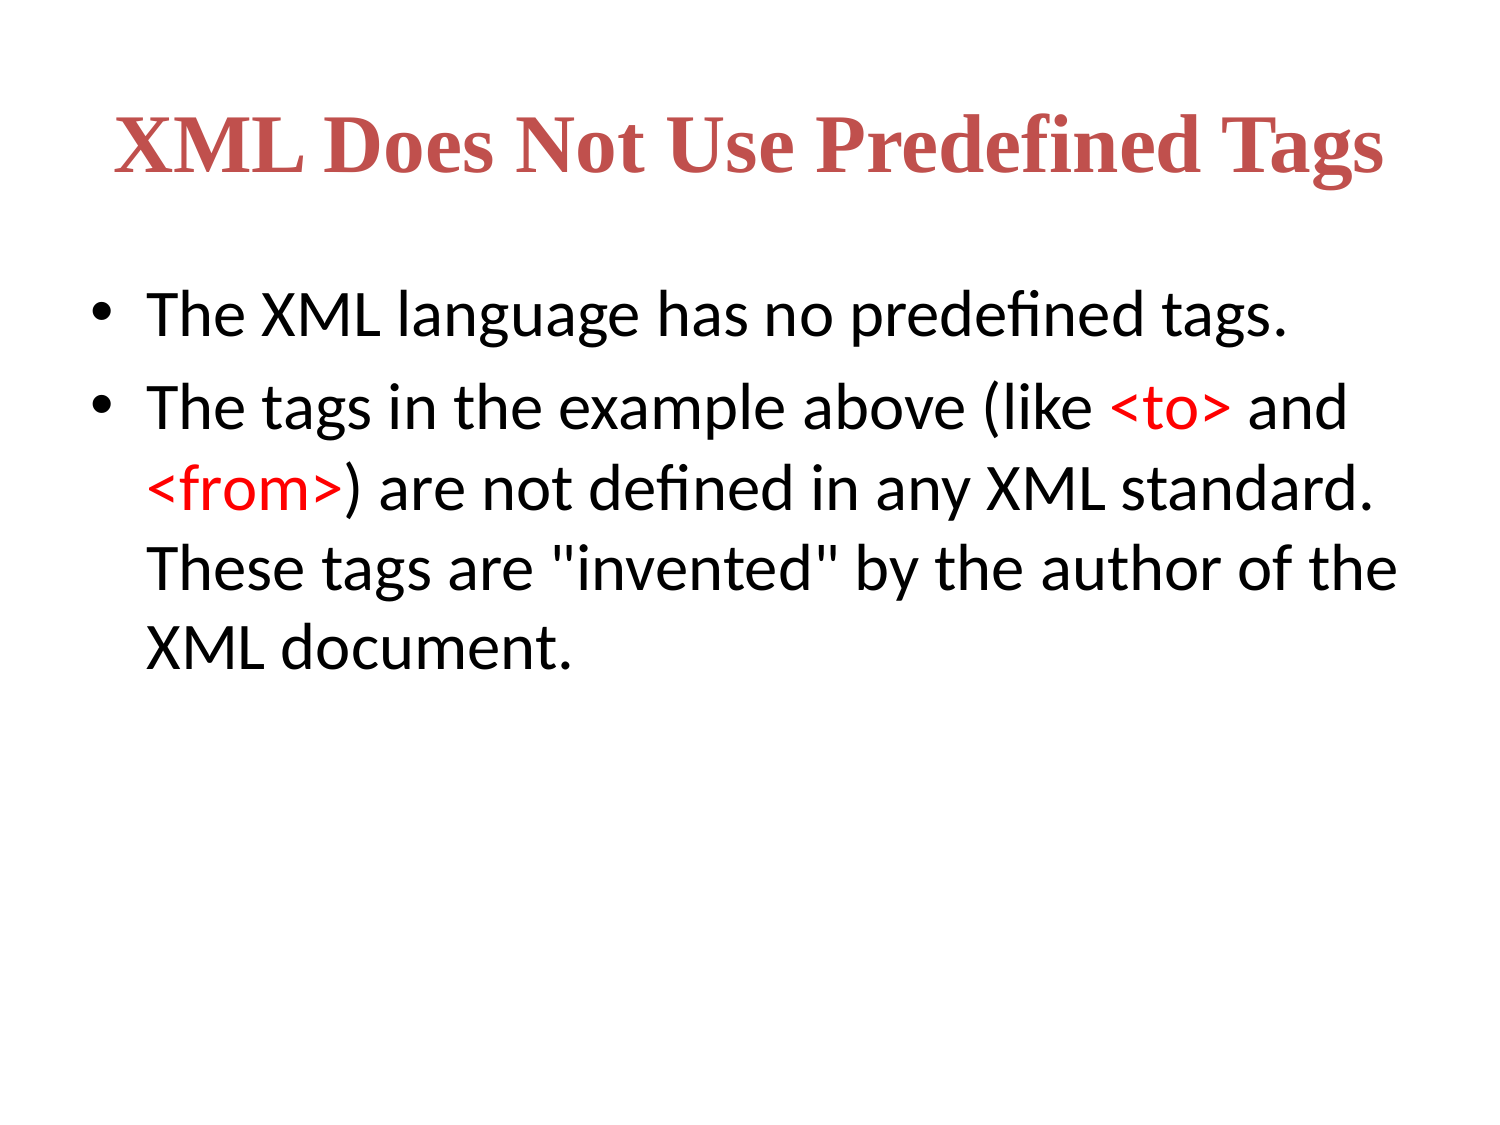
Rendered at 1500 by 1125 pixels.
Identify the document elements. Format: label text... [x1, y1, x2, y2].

list The XML language has no predefined tags. The tags in the example above (like <to> and <from>) are not defined in any XML standard. These tags are "invented" by the author of the XML document. [75, 262, 1425, 1005]
title XML Does Not Use Predefined Tags [75, 45, 1425, 233]
